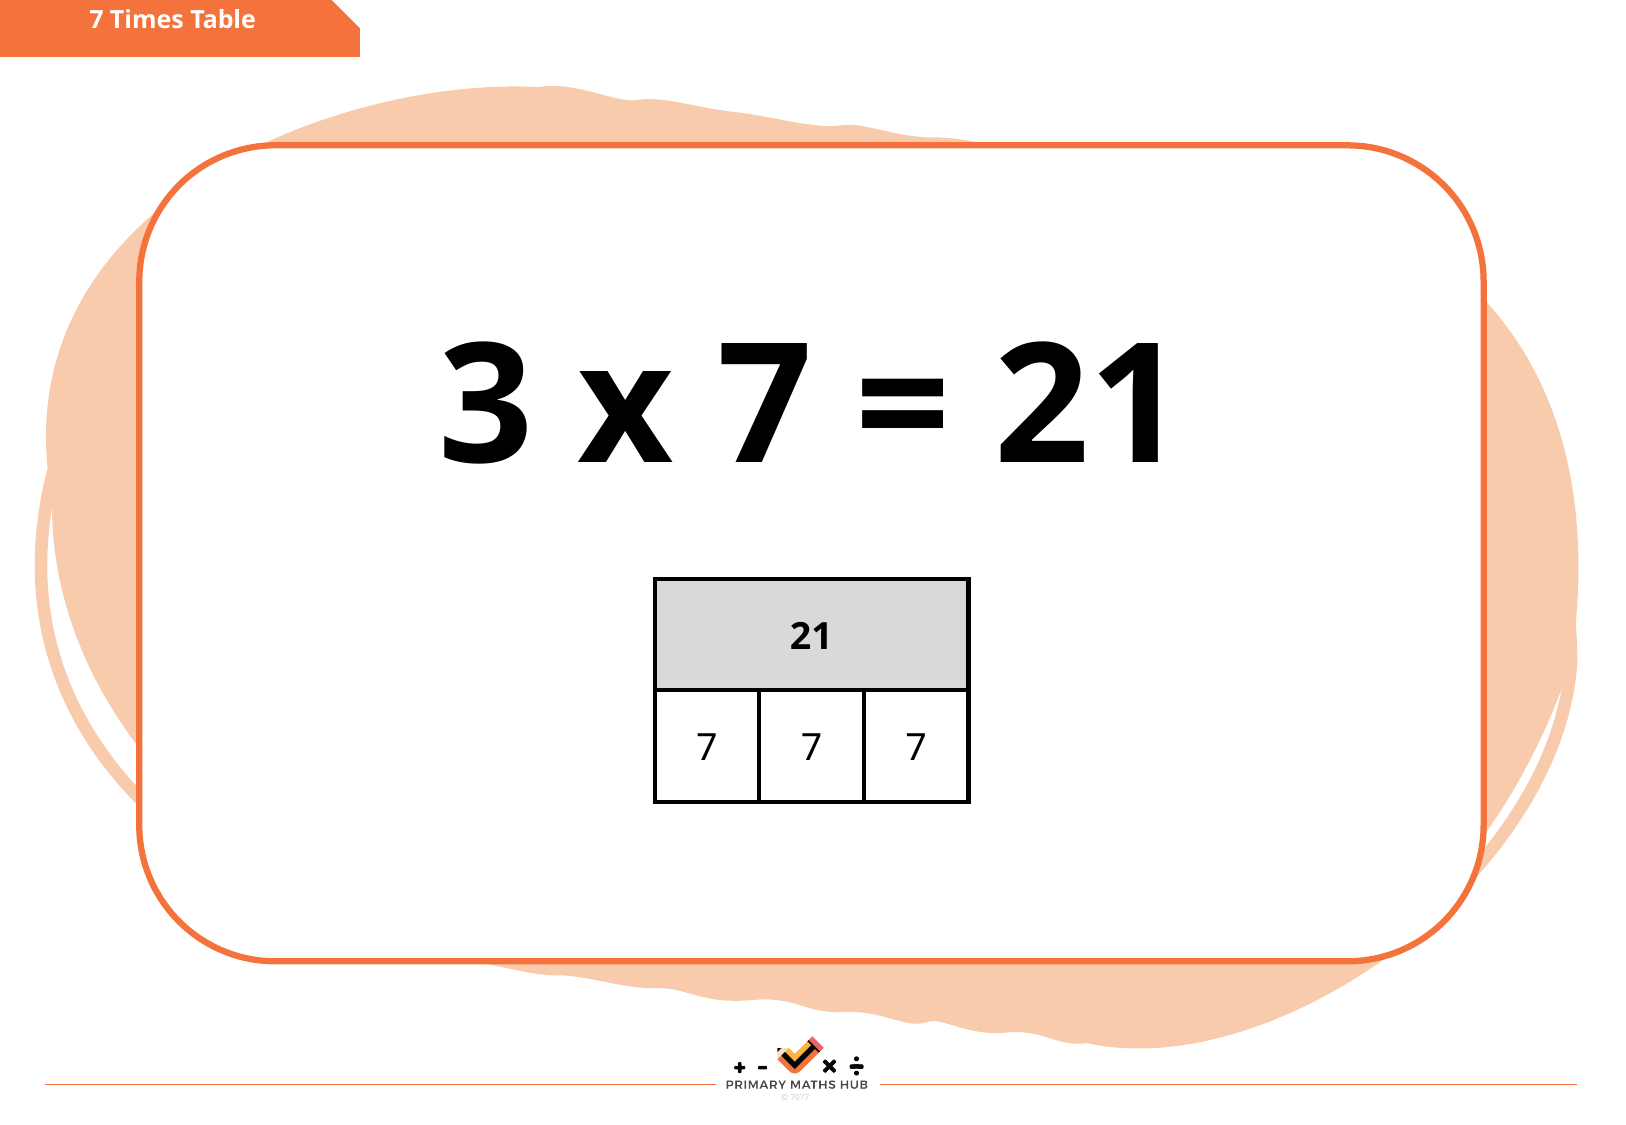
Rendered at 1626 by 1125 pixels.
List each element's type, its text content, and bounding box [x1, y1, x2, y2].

table_header 21 [657, 581, 966, 688]
picture [722, 1034, 872, 1094]
text_box © 7077 [720, 1084, 870, 1110]
text_box [273, 91, 956, 144]
table_cell 7 [761, 692, 862, 800]
text_box 7 Times Table [0, 0, 361, 58]
text_box [39, 214, 155, 799]
table_cell 7 [866, 692, 966, 800]
text_box [496, 960, 1374, 1044]
text_box 3 x 7 = 21 [140, 288, 1485, 503]
table_cell 7 [657, 692, 757, 800]
text_box [1479, 300, 1579, 867]
text_box [138, 144, 1485, 963]
